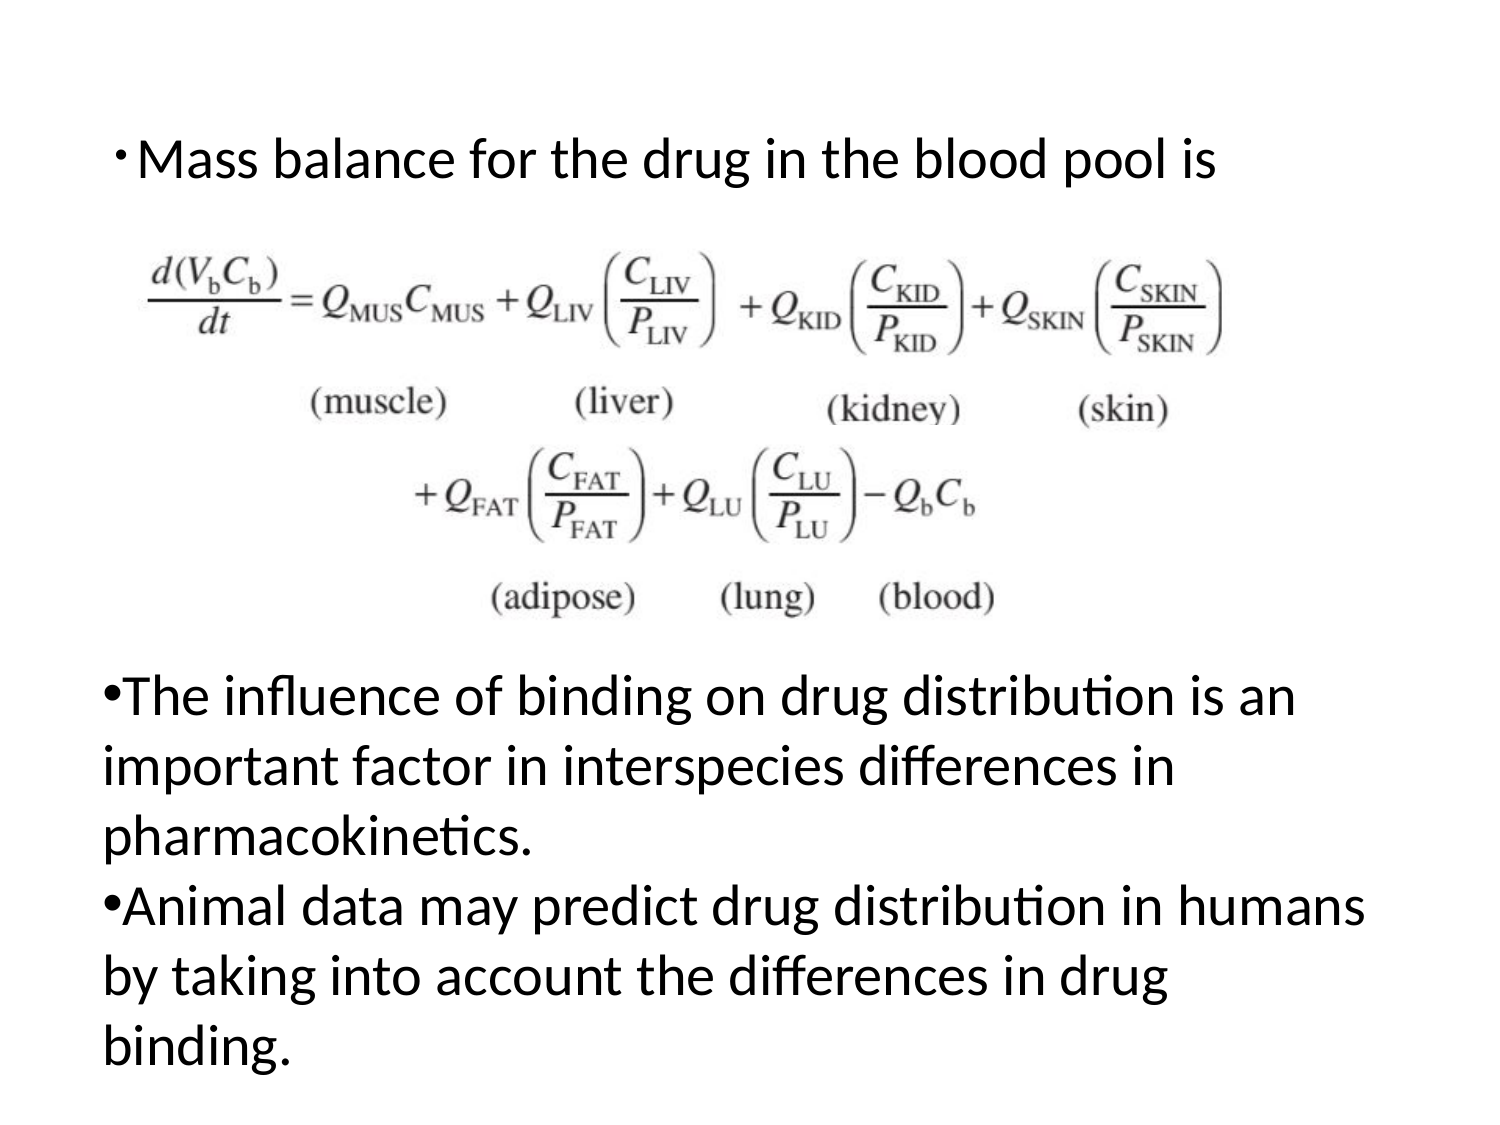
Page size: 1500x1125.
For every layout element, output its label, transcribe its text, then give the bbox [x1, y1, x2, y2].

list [112, 224, 736, 451]
text_box The influence of binding on drug distribution is an important factor in interspecies differences in pharmacokinetics. Animal data may predict drug distribution in humans by taking into account the differences in drug binding. [87, 649, 1388, 1085]
text_box Mass balance for the drug in the blood pool is [99, 112, 1313, 198]
picture [412, 224, 1263, 656]
